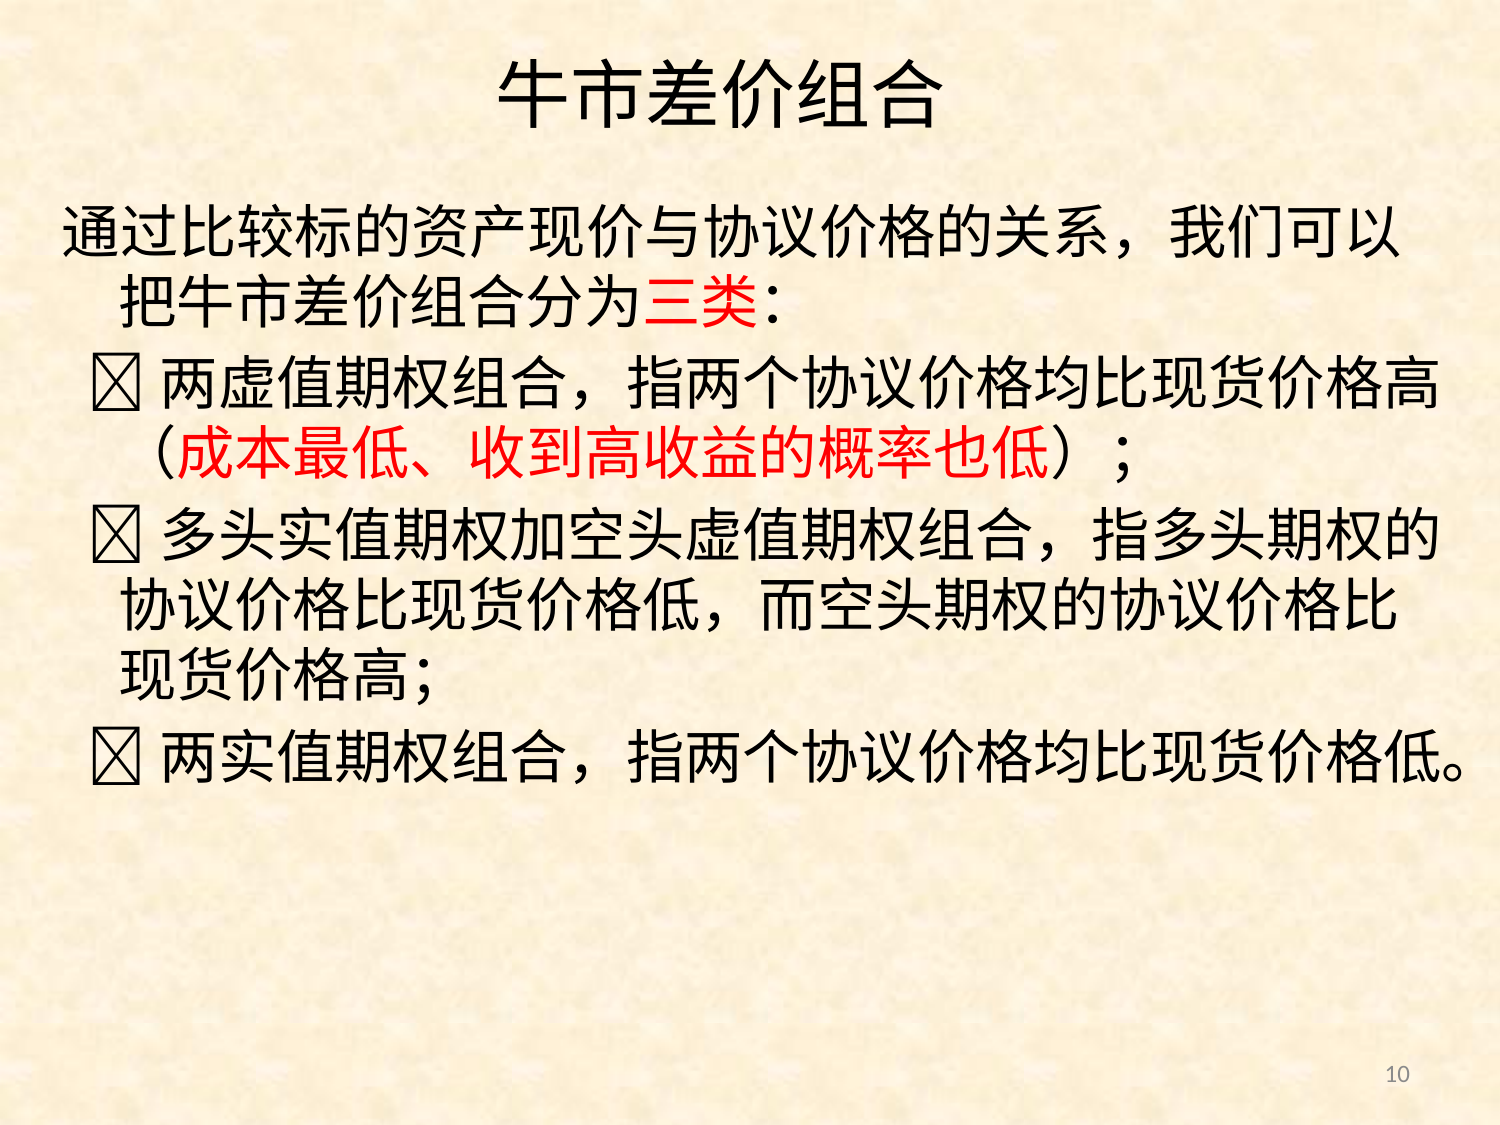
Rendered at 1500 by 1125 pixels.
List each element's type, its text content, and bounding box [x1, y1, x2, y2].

slide_number 10 [1074, 1042, 1425, 1103]
title 牛市差价组合 [199, 20, 1243, 165]
list 通过比较标的资产现价与协议价格的关系，我们可以把牛市差价组合分为三类： 两虚值期权组合，指两个协议价格均比现货价格高（成本最低、收到高收益的概率也低）； 多头实值期权加空头虚值期权组合，指多头期权的协议价格比现货价格低，而空头期权的协议价格比现货价格高； 两实值期权组合，指两个协议价格均比现货价格低。 [46, 187, 1465, 821]
picture [0, 0, 1500, 1125]
